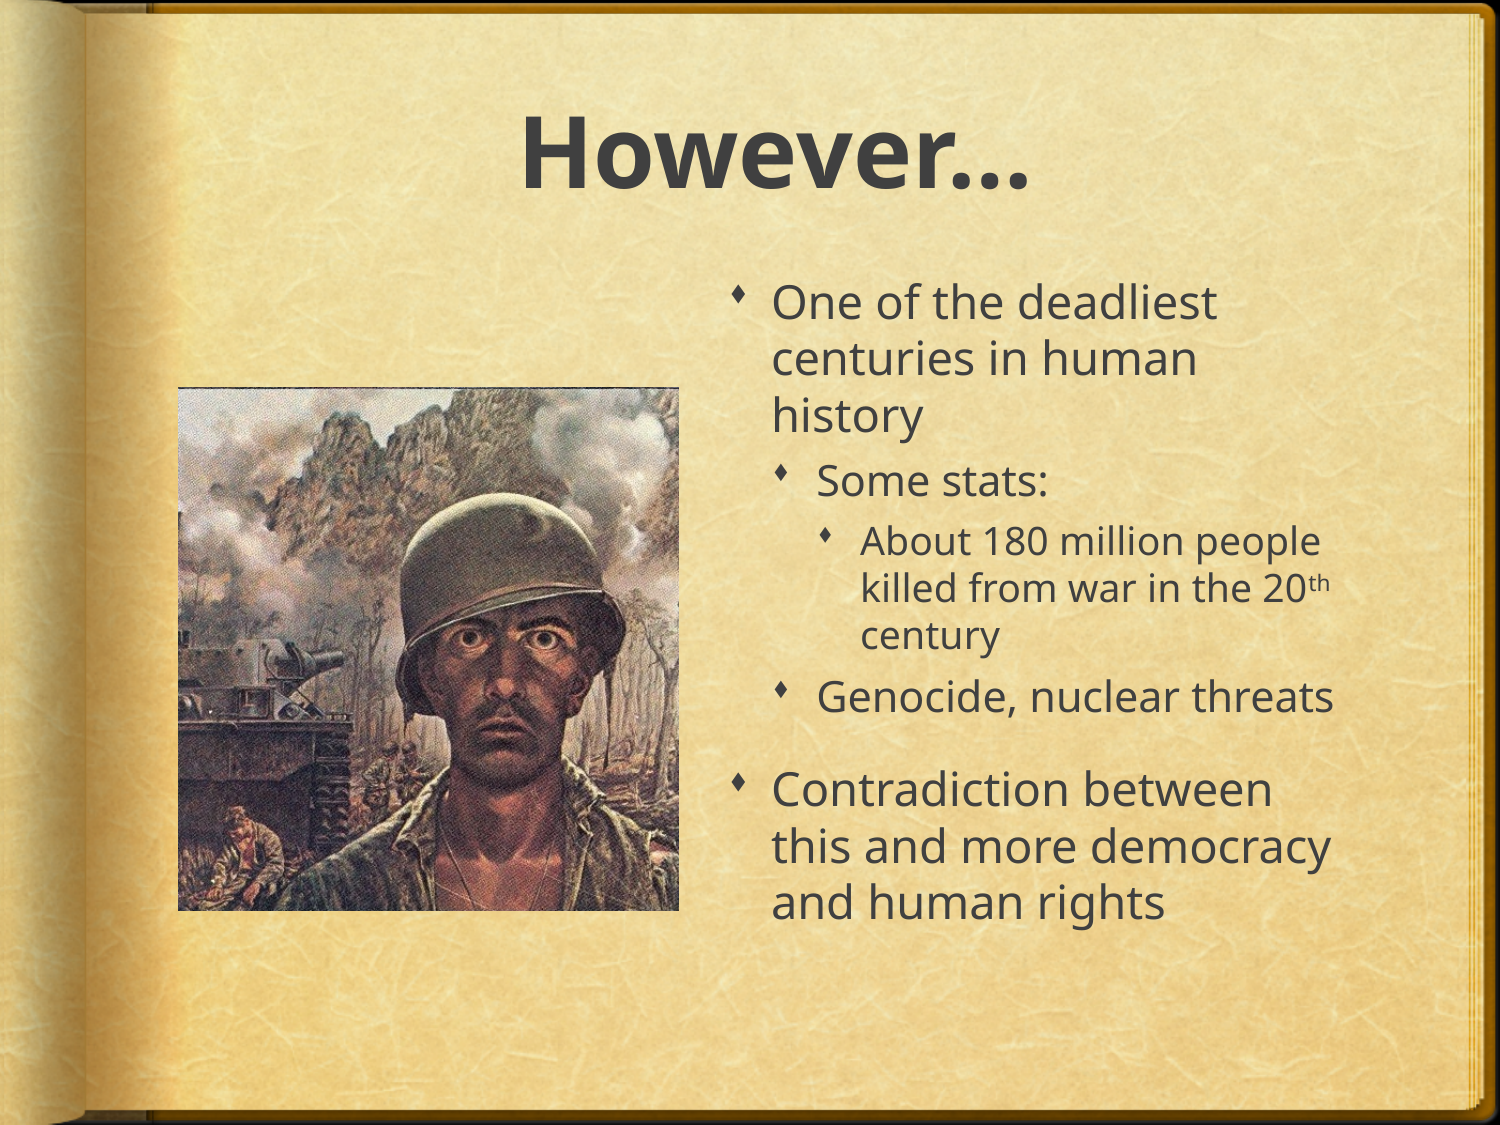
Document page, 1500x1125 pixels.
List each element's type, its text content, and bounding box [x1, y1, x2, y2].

list One of the deadliest centuries in human history Some stats: About 180 million people killed from war in the 20th century Genocide, nuclear threats Contradiction between this and more democracy and human rights [712, 264, 1372, 1005]
picture [0, 0, 1500, 1125]
title However… [178, 45, 1372, 265]
